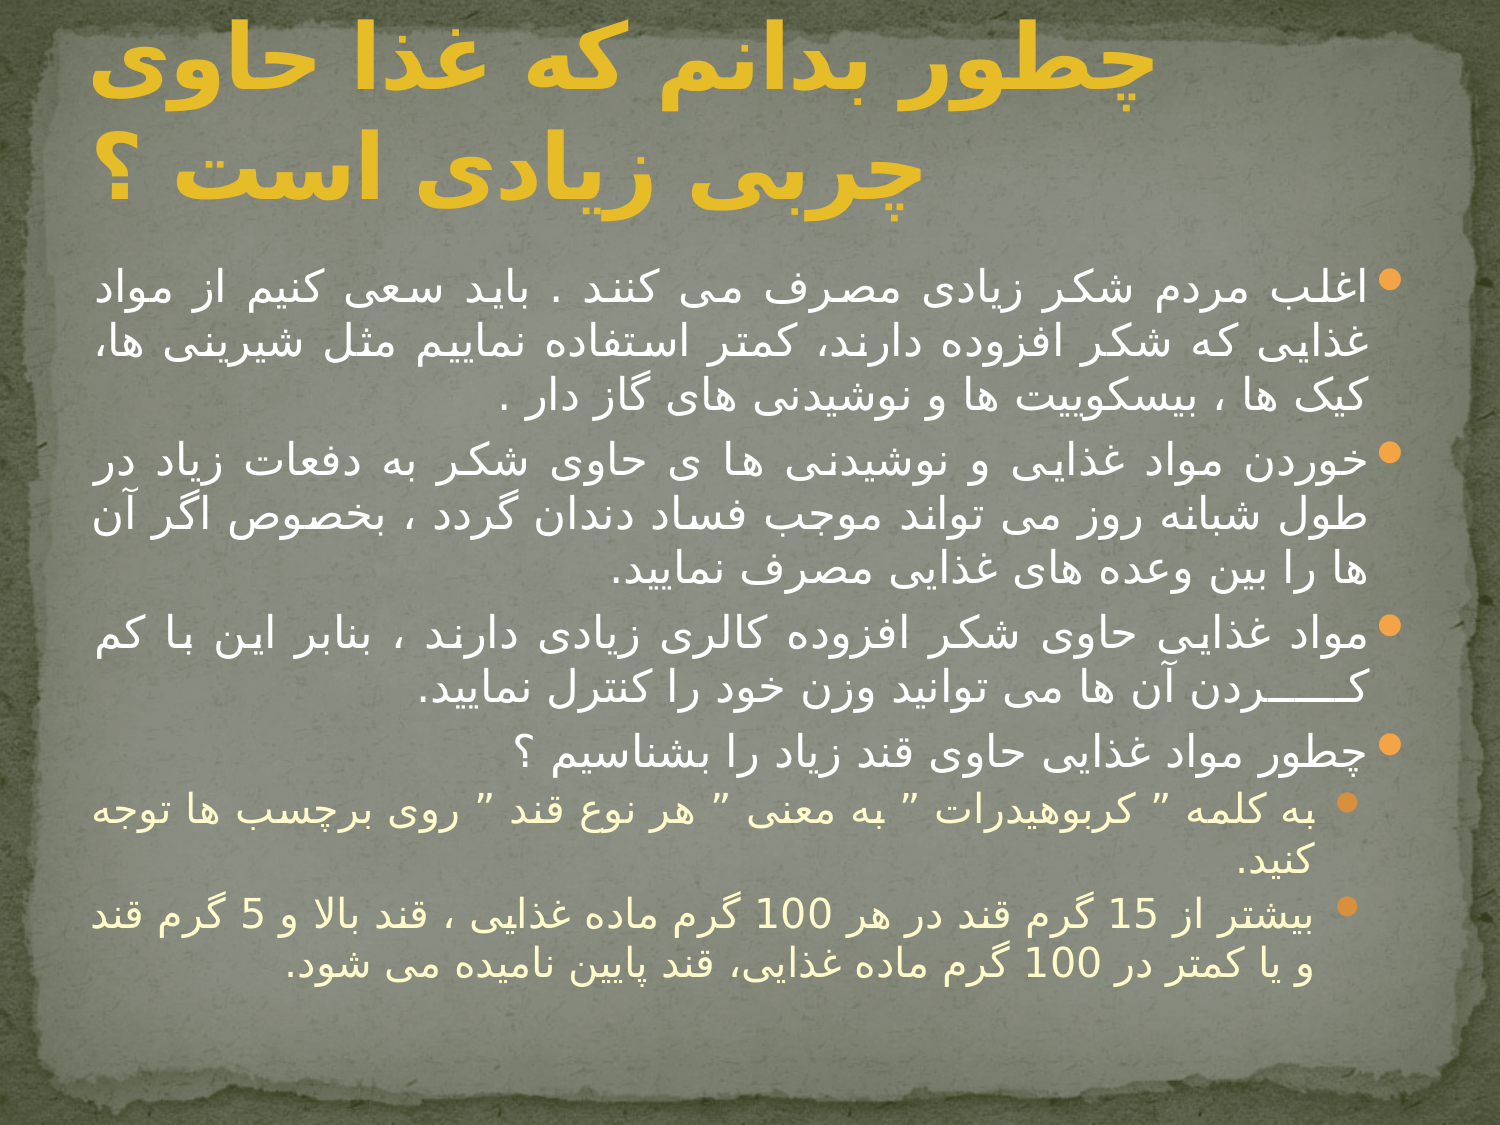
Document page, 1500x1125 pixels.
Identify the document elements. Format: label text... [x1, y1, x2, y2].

list اغلب مردم شکر زیادی مصرف می کنند . باید سعی کنیم از مواد غذایی که شکر افزوده دارند، کمتر استفاده نماییم مثل شیرینی ها، کیک ها ، بیسکوییت ها و نوشیدنی های گاز دار . خوردن مواد غذایی و نوشیدنی ها ی حاوی شکر به دفعات زیاد در طول شبانه روز می تواند موجب فساد دندان گردد ، بخصوص اگر آن ها را بین وعده های غذایی مصرف نمایید. مواد غذایی حاوی شکر افزوده کالری زیادی دارند ، بنابر این با کم کــــــردن آن ها می توانید وزن خود را کنترل نمایید. چطور مواد غذایی حاوی قند زیاد را بشناسیم ؟ به کلمه ” کربوهیدرات ” به معنی ” هر نوع قند ” روی برچسب ها توجه کنید. بیشتر از 15 گرم قند در هر 100 گرم ماده غذایی ، قند بالا و 5 گرم قند و یا کمتر در 100 گرم ماده غذایی، قند پایین نامیده می شود. [74, 249, 1426, 1001]
title چطور بدانم که غذا حاوی چربی زیادی است ؟ [74, 24, 1425, 225]
